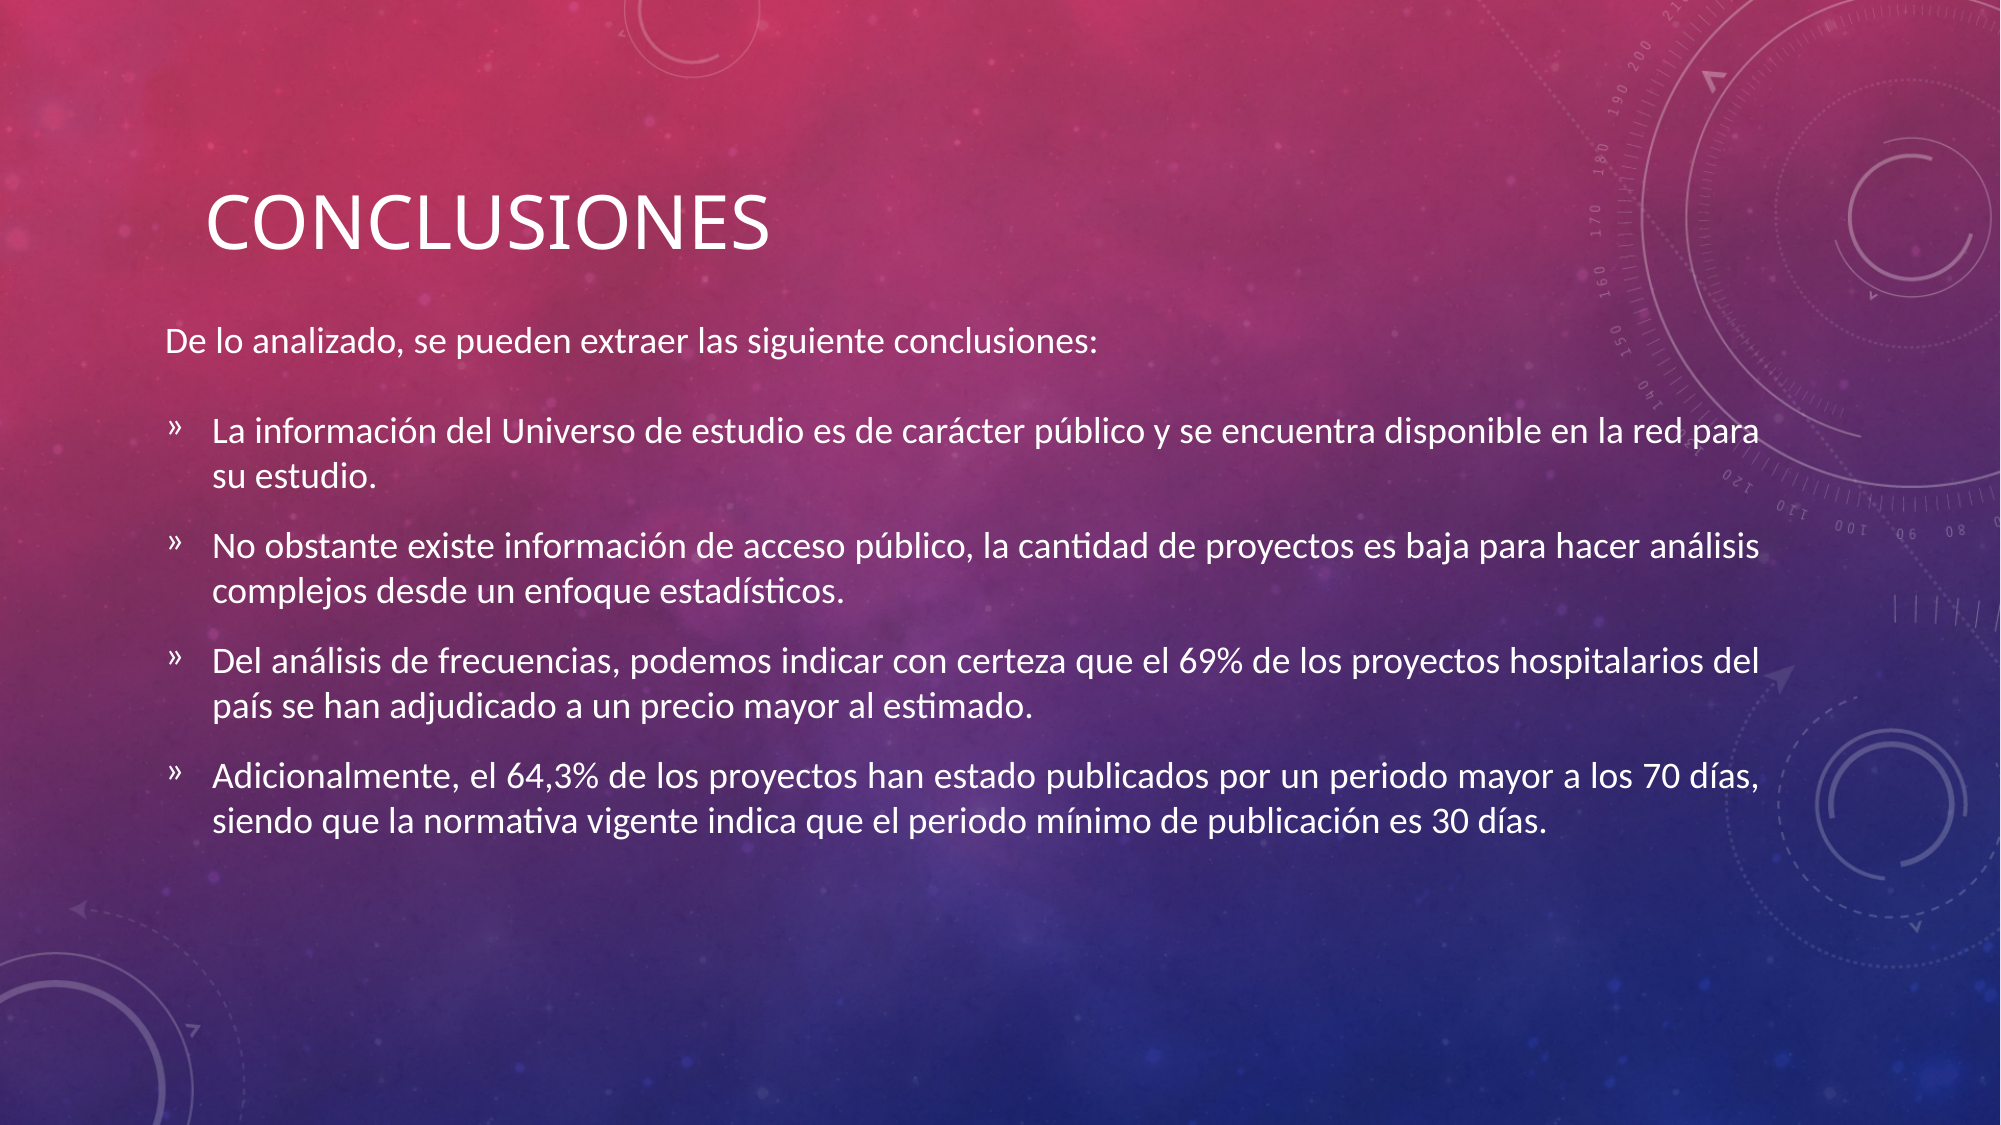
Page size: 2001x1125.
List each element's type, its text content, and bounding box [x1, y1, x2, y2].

title Conclusiones [189, 99, 1593, 308]
picture [0, 0, 2001, 1125]
text_box De lo analizado, se pueden extraer las siguiente conclusiones: La información del Universo de estudio es de carácter público y se encuentra disponible en la red para su estudio. No obstante existe información de acceso público, la cantidad de proyectos es baja para hacer análisis complejos desde un enfoque estadísticos. Del análisis de frecuencias, podemos indicar con certeza que el 69% de los proyectos hospitalarios del país se han adjudicado a un precio mayor al estimado. Adicionalmente, el 64,3% de los proyectos han estado publicados por un periodo mayor a los 70 días, siendo que la normativa vigente indica que el periodo mínimo de publicación es 30 días. [150, 308, 1777, 849]
